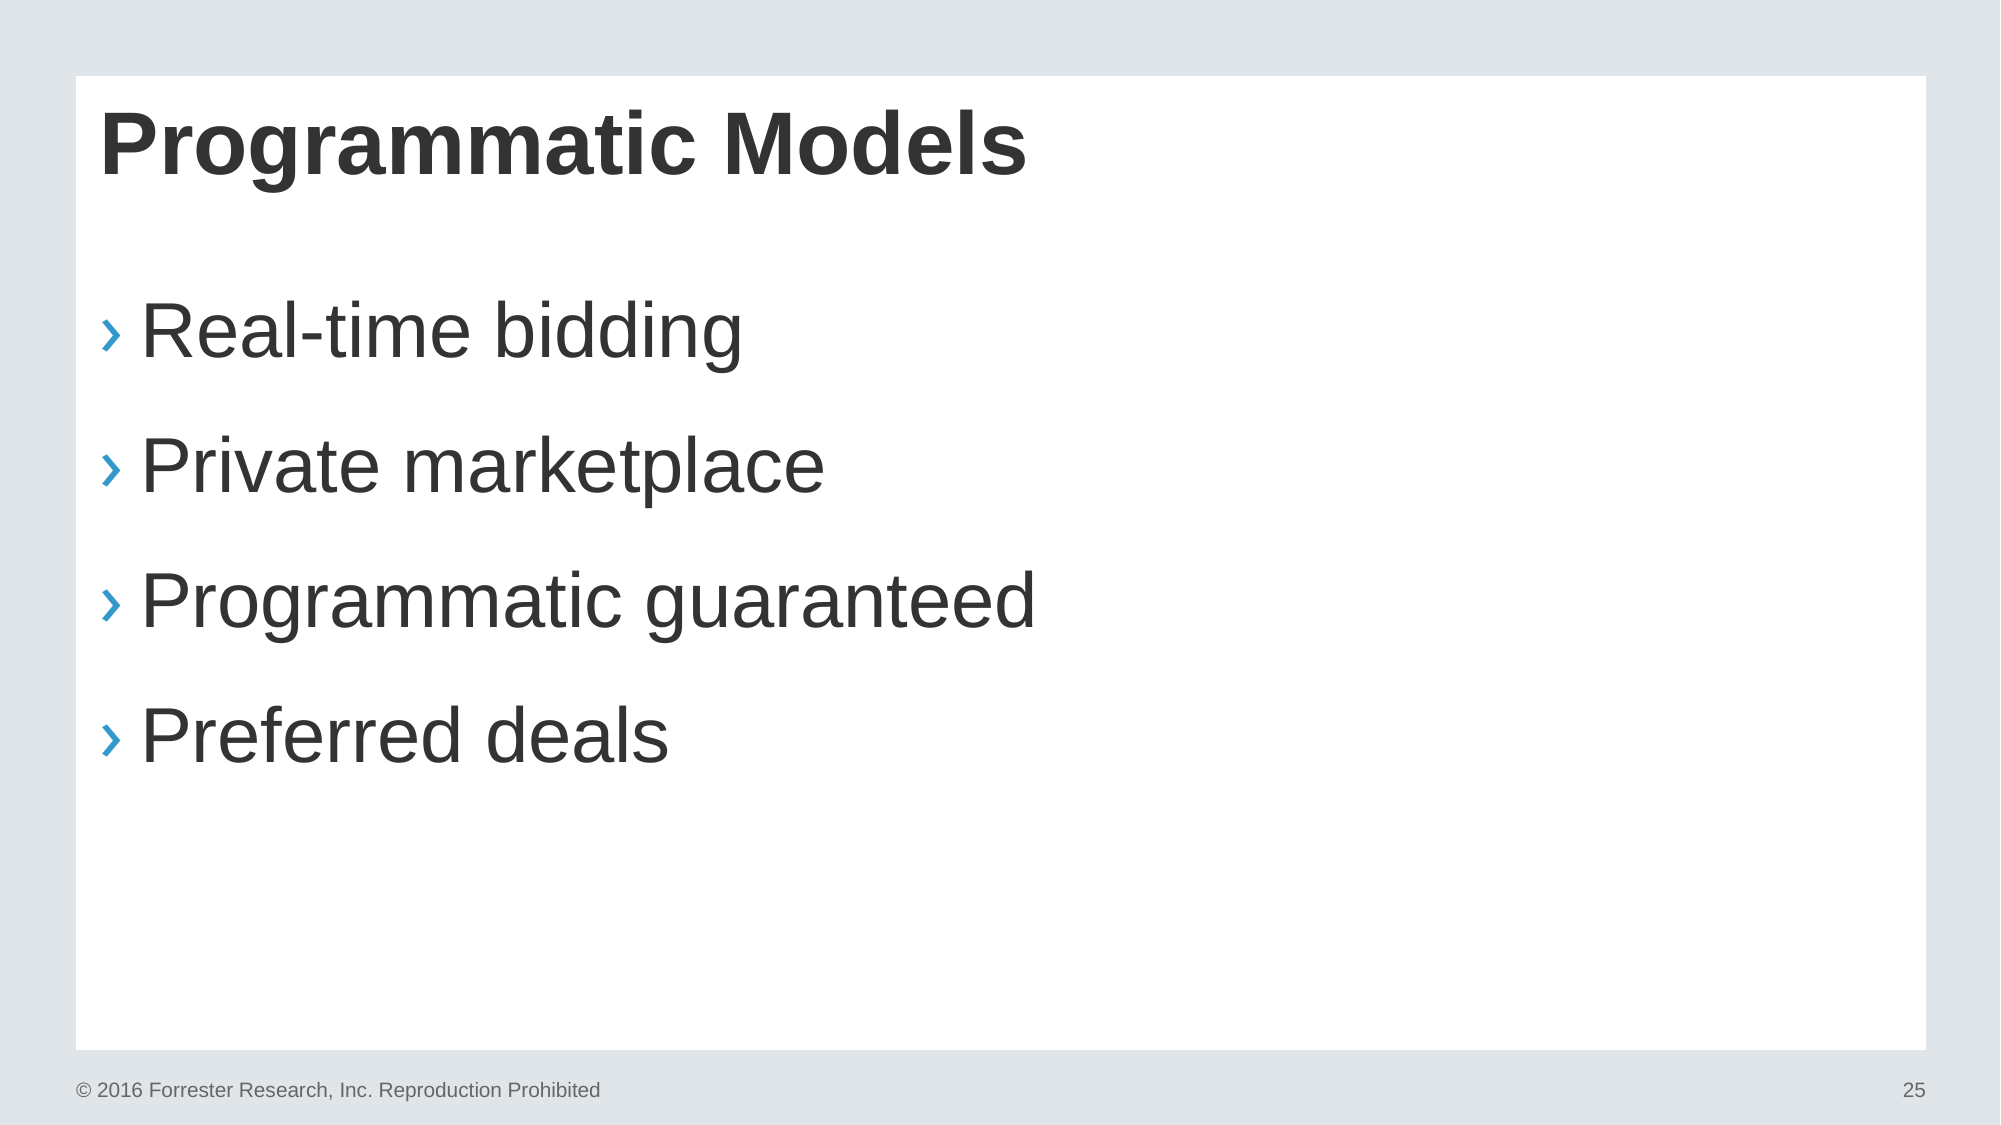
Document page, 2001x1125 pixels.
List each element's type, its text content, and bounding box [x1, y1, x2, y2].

list Real-time bidding Private marketplace Programmatic guaranteed Preferred deals [99, 279, 1900, 1030]
title Programmatic Models [99, 97, 1900, 195]
